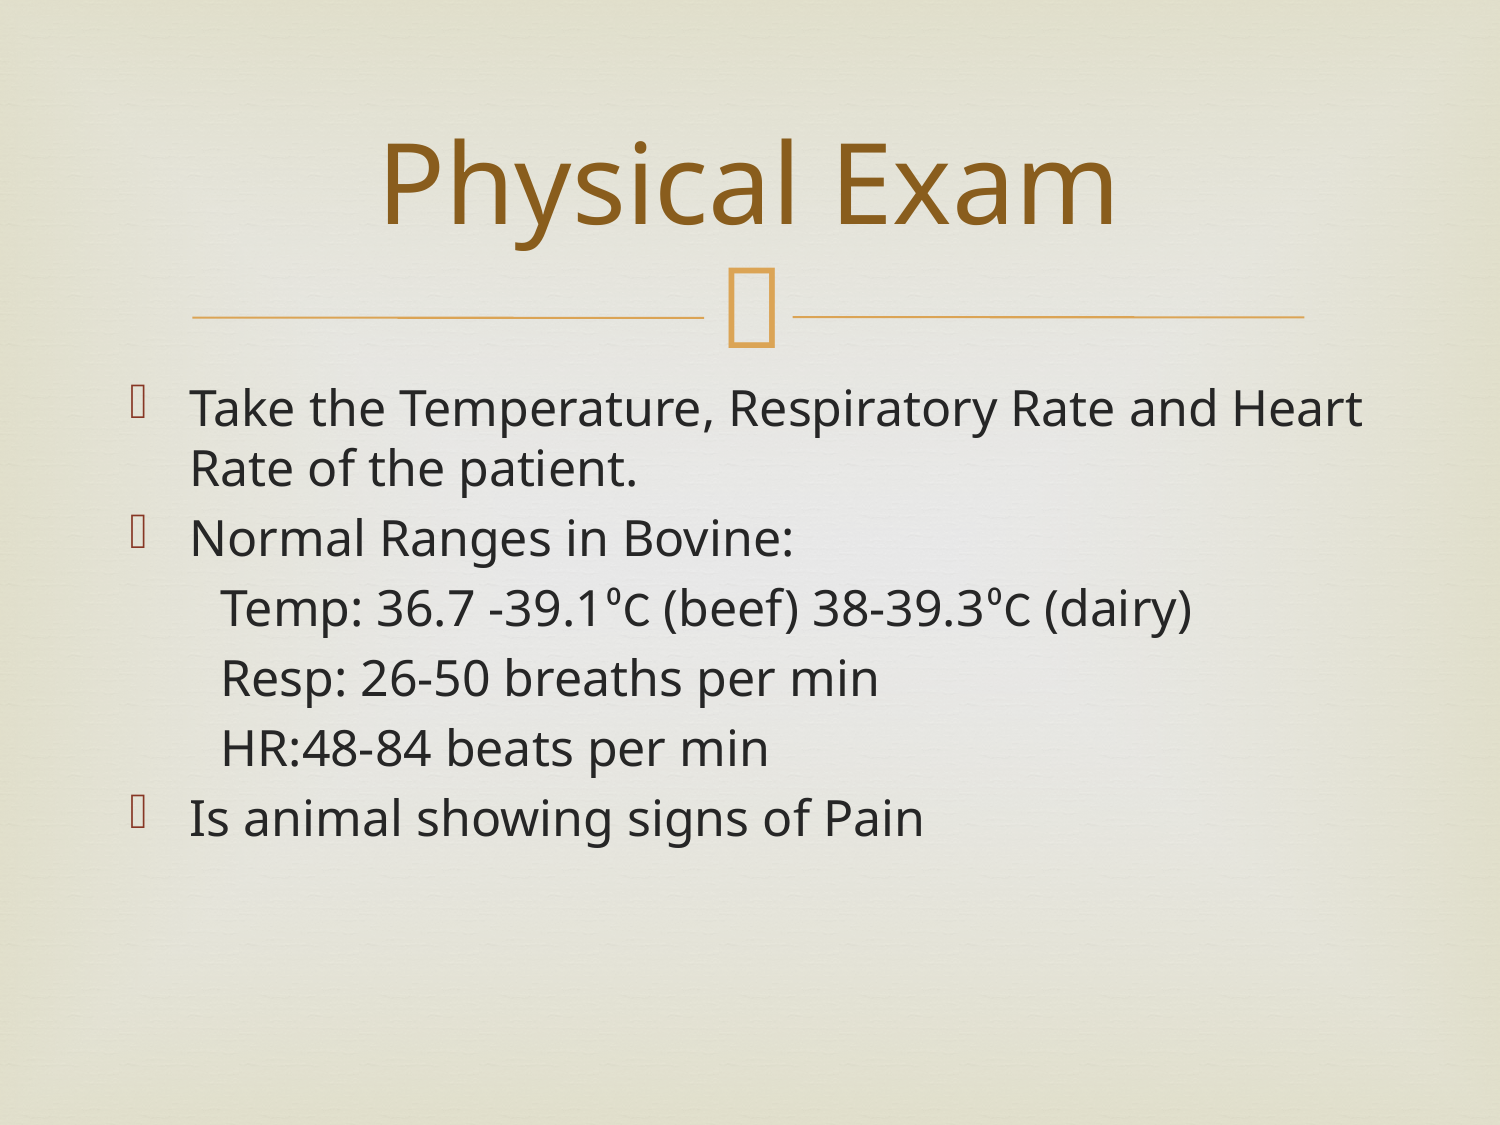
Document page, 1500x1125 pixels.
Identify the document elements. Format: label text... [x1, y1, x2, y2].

list Take the Temperature, Respiratory Rate and Heart Rate of the patient. Normal Ranges in Bovine: Temp: 36.7 -39.1⁰C (beef) 38-39.3⁰C (dairy) Resp: 26-50 breaths per min HR:48-84 beats per min Is animal showing signs of Pain [114, 368, 1386, 1005]
title Physical Exam [112, 93, 1386, 267]
